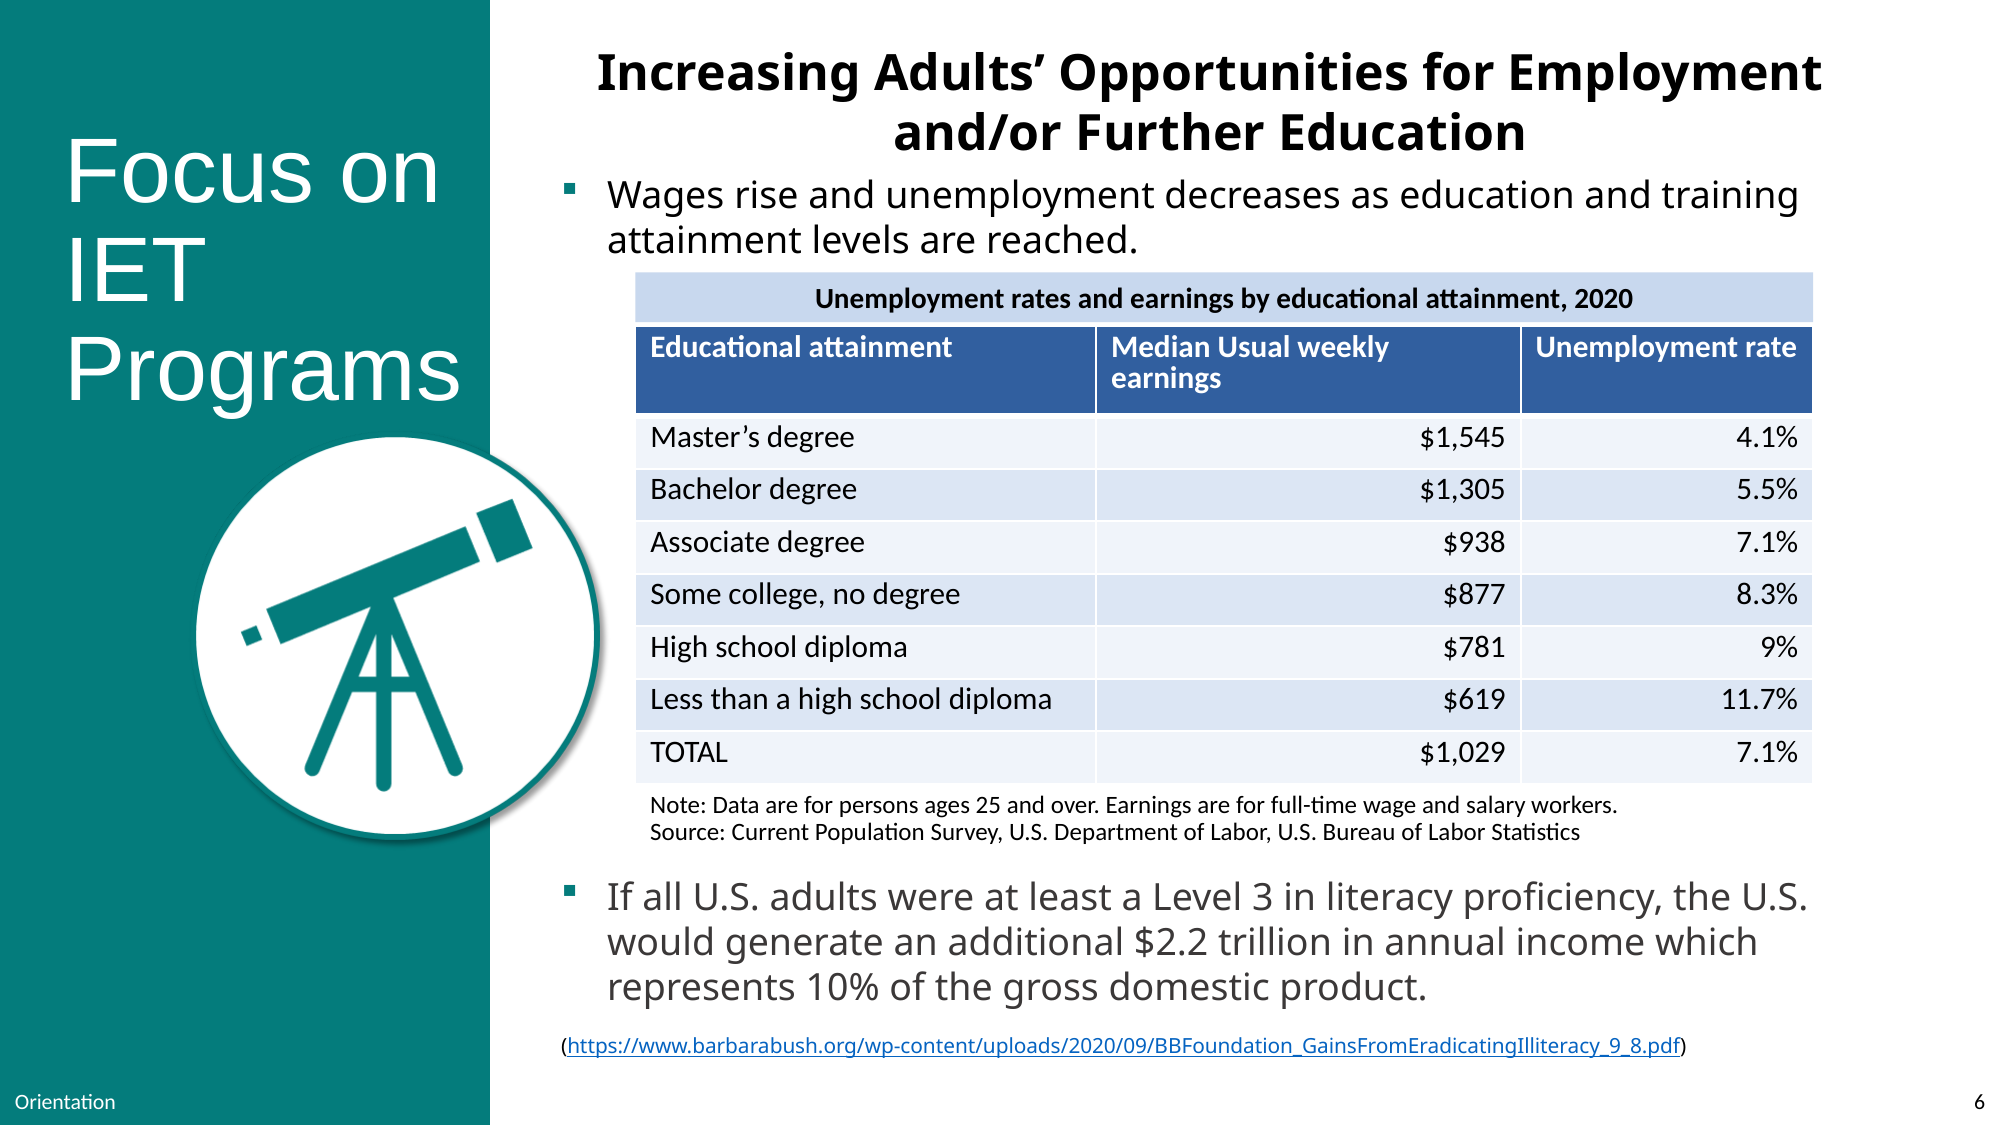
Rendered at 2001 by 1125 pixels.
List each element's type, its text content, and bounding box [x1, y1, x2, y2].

table_cell $1,029 [1097, 732, 1520, 783]
text_box Unemployment rates and earnings by educational attainment, 2020 [635, 272, 1814, 323]
text_box Note: Data are for persons ages 25 and over. Earnings are for full-time wage and salary workers. Source: Current Population Survey, U.S. Department of Labor, U.S. Bureau of Labor Statistics [635, 783, 1814, 853]
table_cell $877 [1097, 575, 1520, 625]
picture [186, 427, 613, 853]
table_cell Associate degree [636, 522, 1095, 573]
table_cell 5.5% [1522, 470, 1812, 520]
table_cell 7.1% [1522, 522, 1812, 573]
table_cell High school diploma [636, 627, 1095, 678]
text_box 6 [1549, 1074, 2000, 1122]
table_header Median Usual weekly earnings [1097, 327, 1520, 413]
table_cell 9% [1522, 627, 1812, 678]
table_cell 8.3% [1522, 575, 1812, 625]
text_box Orientation [0, 1074, 675, 1122]
text_box Increasing Adults’ Opportunities for Employment and/or Further Education [539, 33, 1882, 144]
table_cell 4.1% [1522, 419, 1812, 468]
table_cell TOTAL [636, 732, 1095, 783]
table_cell Bachelor degree [636, 470, 1095, 520]
table_cell $781 [1097, 627, 1520, 678]
table_cell $1,545 [1097, 419, 1520, 468]
table_cell $619 [1097, 680, 1520, 730]
table_cell Some college, no degree [636, 575, 1095, 625]
title Focus on IET Programs [50, 116, 490, 561]
table_cell 11.7% [1522, 680, 1812, 730]
text_box Wages rise and unemployment decreases as education and training attainment levels are reached. [489, 163, 2000, 275]
table_cell 7.1% [1522, 732, 1812, 783]
table_cell Master’s degree [636, 419, 1095, 468]
text_box If all U.S. adults were at least a Level 3 in literacy proficiency, the U.S. would generate an additional $2.2 trillion in annual income which represents 10% of the gross domestic product. (https://www.barbarabush.org/wp-content/uploads/2020/09/BBFoundation_GainsFromEradicatingIlliteracy_9_8.pdf) [489, 865, 1901, 1091]
table_header Unemployment rate [1522, 327, 1812, 413]
table_cell $938 [1097, 522, 1520, 573]
table_cell $1,305 [1097, 470, 1520, 520]
table_cell Less than a high school diploma [636, 680, 1095, 730]
table_header Educational attainment [636, 327, 1095, 413]
